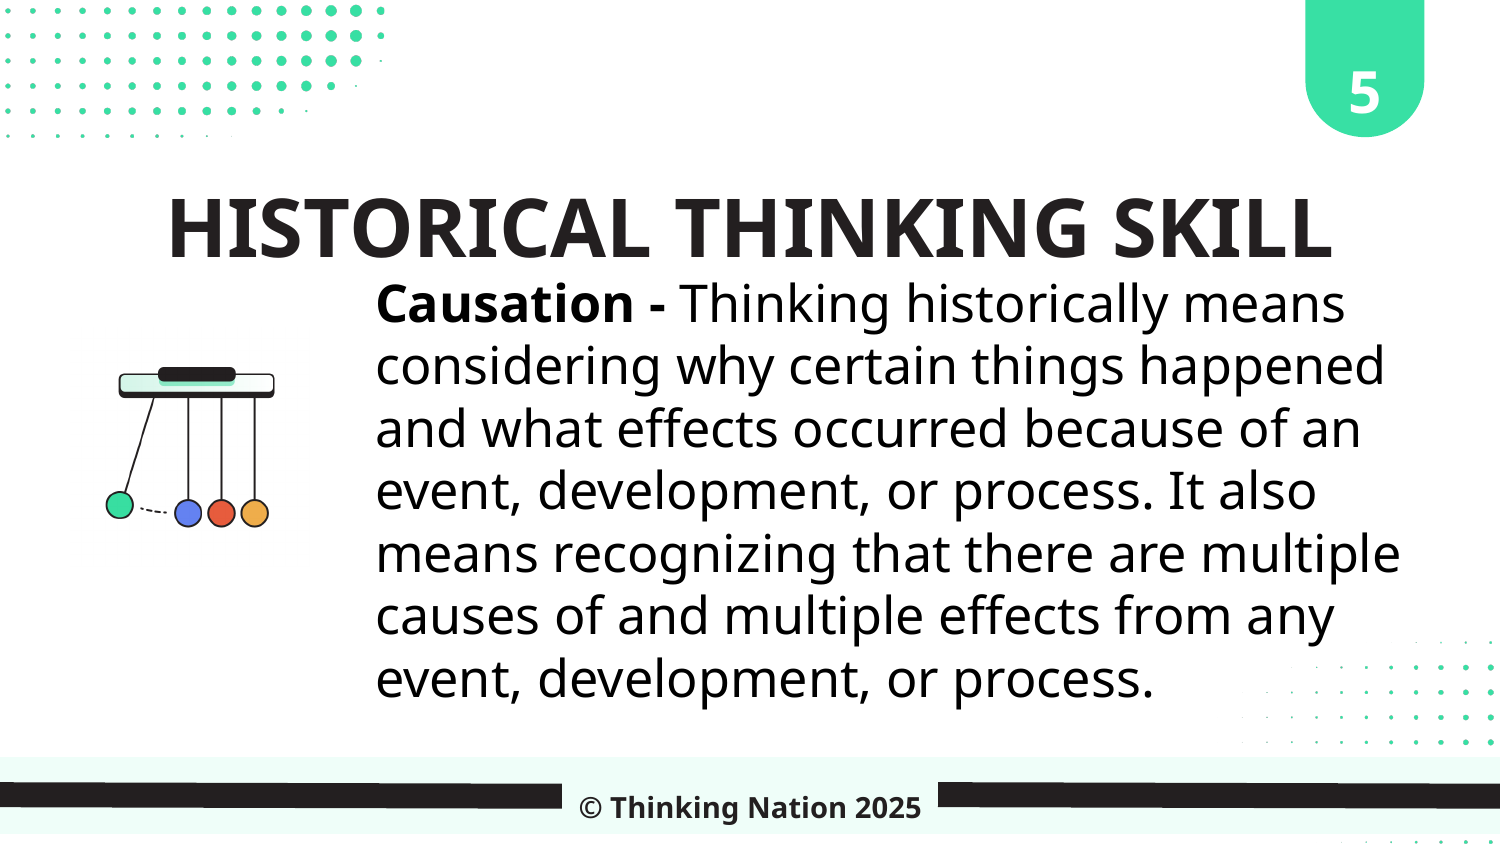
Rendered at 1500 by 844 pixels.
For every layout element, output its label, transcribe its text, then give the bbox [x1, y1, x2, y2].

text_box [0, 0, 385, 138]
picture [70, 327, 310, 567]
text_box Causation - Thinking historically means considering why certain things happened and what effects occurred because of an event, development, or process. It also means recognizing that there are multiple causes of and multiple effects from any event, development, or process. [375, 274, 1421, 708]
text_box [0, 756, 1500, 835]
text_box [1300, 0, 1430, 138]
text_box [1217, 640, 1500, 755]
text_box HISTORICAL THINKING SKILL [59, 137, 1441, 274]
